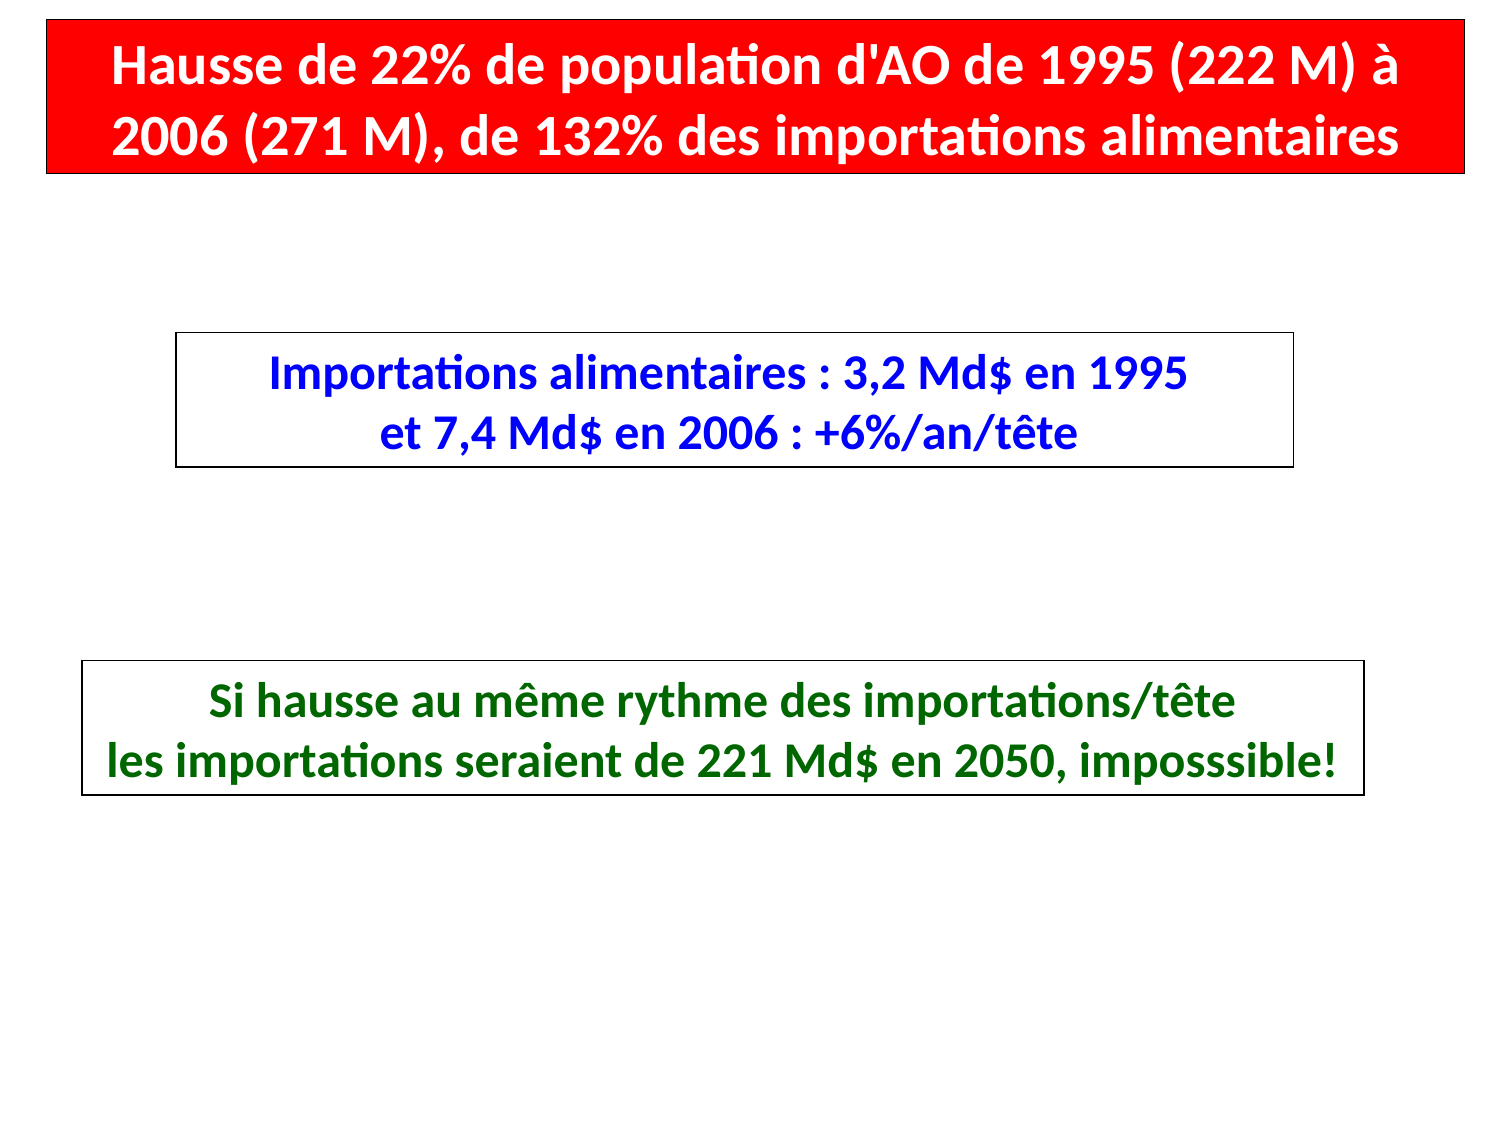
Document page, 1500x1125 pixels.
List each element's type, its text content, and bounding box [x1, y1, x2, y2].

text_box Si hausse au même rythme des importations/tête les importations seraient de 221 Md$ en 2050, imposssible! [82, 660, 1364, 796]
text_box Importations alimentaires : 3,2 Md$ en 1995 et 7,4 Md$ en 2006 : +6%/an/tête [175, 332, 1294, 468]
text_box Hausse de 22% de population d'AO de 1995 (222 M) à 2006 (271 M), de 132% des importations alimentaires [46, 19, 1465, 174]
